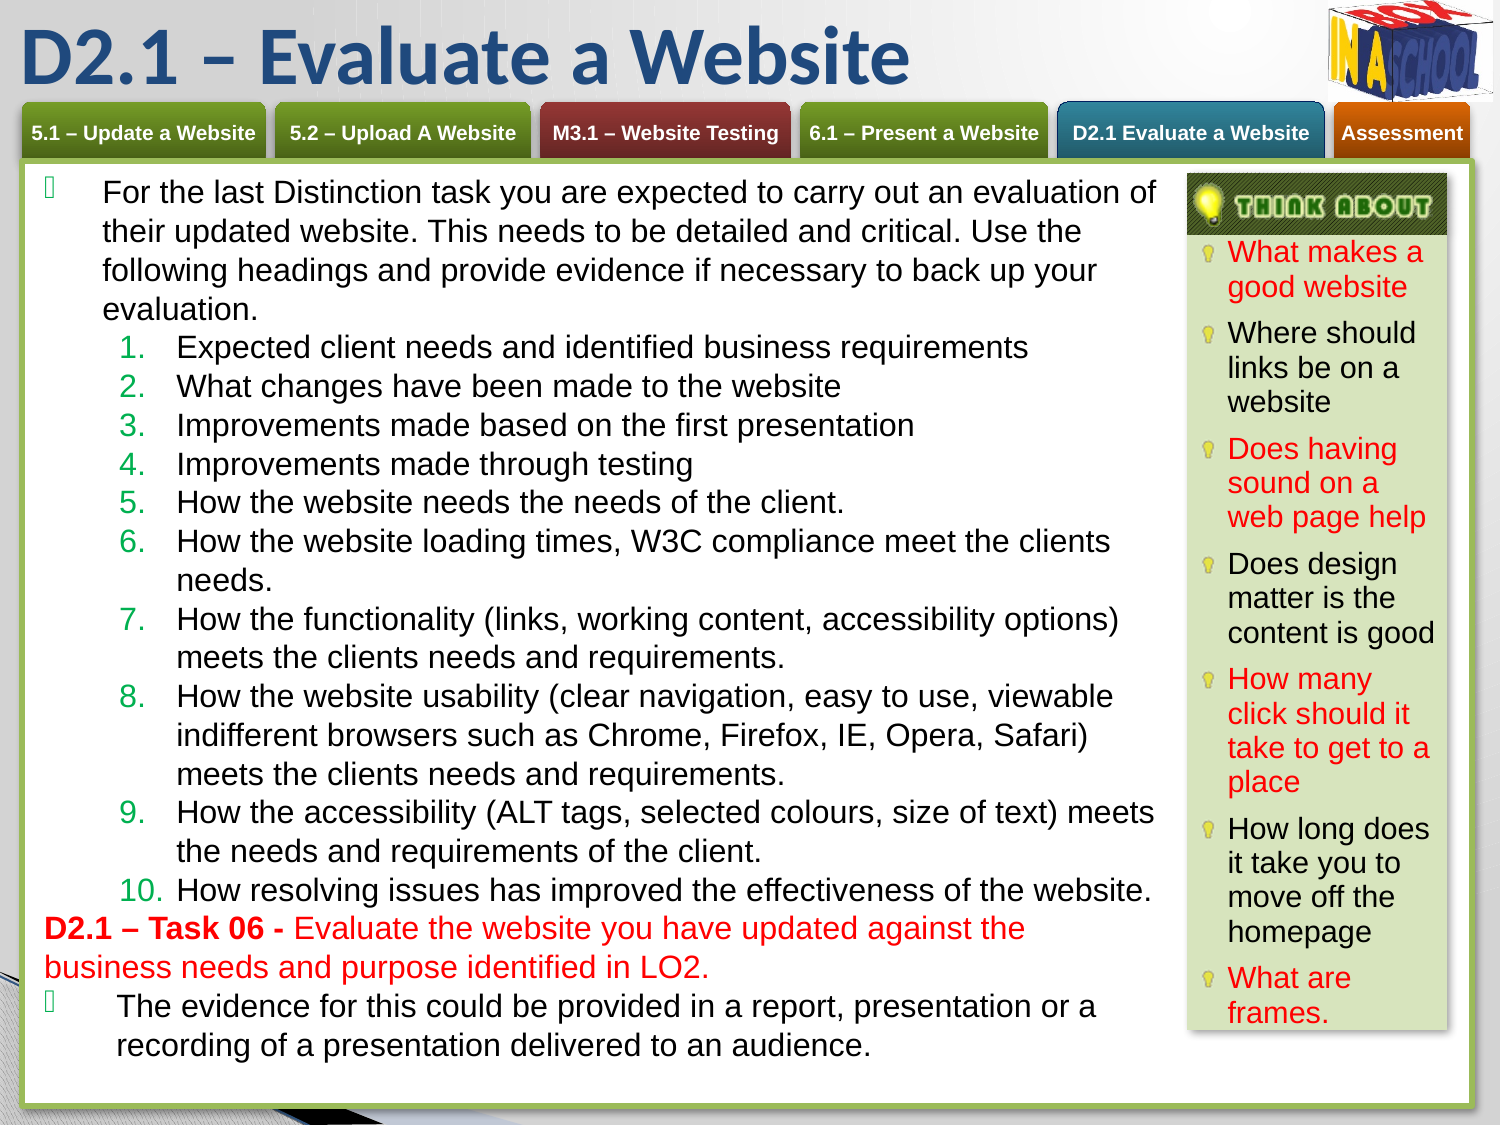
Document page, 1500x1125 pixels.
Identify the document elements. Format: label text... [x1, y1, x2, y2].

text_box For the last Distinction task you are expected to carry out an evaluation of their updated website. This needs to be detailed and critical. Use the following headings and provide evidence if necessary to back up your evaluation. Expected client needs and identified business requirements What changes have been made to the website Improvements made based on the first presentation Improvements made through testing How the website needs the needs of the client. How the website loading times, W3C compliance meet the clients needs. How the functionality (links, working content, accessibility options) meets the clients needs and requirements. How the website usability (clear navigation, easy to use, viewable indifferent browsers such as Chrome, Firefox, IE, Opera, Safari) meets the clients needs and requirements. How the accessibility (ALT tags, selected colours, size of text) meets the needs and requirements of the client. How resolving issues has improved the effectiveness of the website. D2.1 – Task 06 - Evaluate the website you have updated against the business needs and purpose identified in LO2. The evidence for this could be provided in a report, presentation or a recording of a presentation delivered to an audience. [29, 164, 1176, 1071]
picture [1328, 0, 1494, 102]
picture [1198, 553, 1217, 575]
table_cell What makes a good website Where should links be on a website Does having sound on a web page help Does design matter is the content is good How many click should it take to get to a place How long does it take you to move off the homepage What are frames. [1187, 235, 1447, 1030]
text_box D2.1 – Evaluate a Website [5, 0, 1306, 102]
picture [1198, 241, 1217, 264]
picture [1198, 967, 1217, 989]
picture [281, 1114, 303, 1125]
picture [1198, 322, 1217, 345]
picture [1192, 180, 1436, 232]
picture [1198, 817, 1217, 840]
picture [1198, 668, 1217, 690]
table_header [1187, 173, 1447, 235]
picture [1198, 437, 1217, 460]
